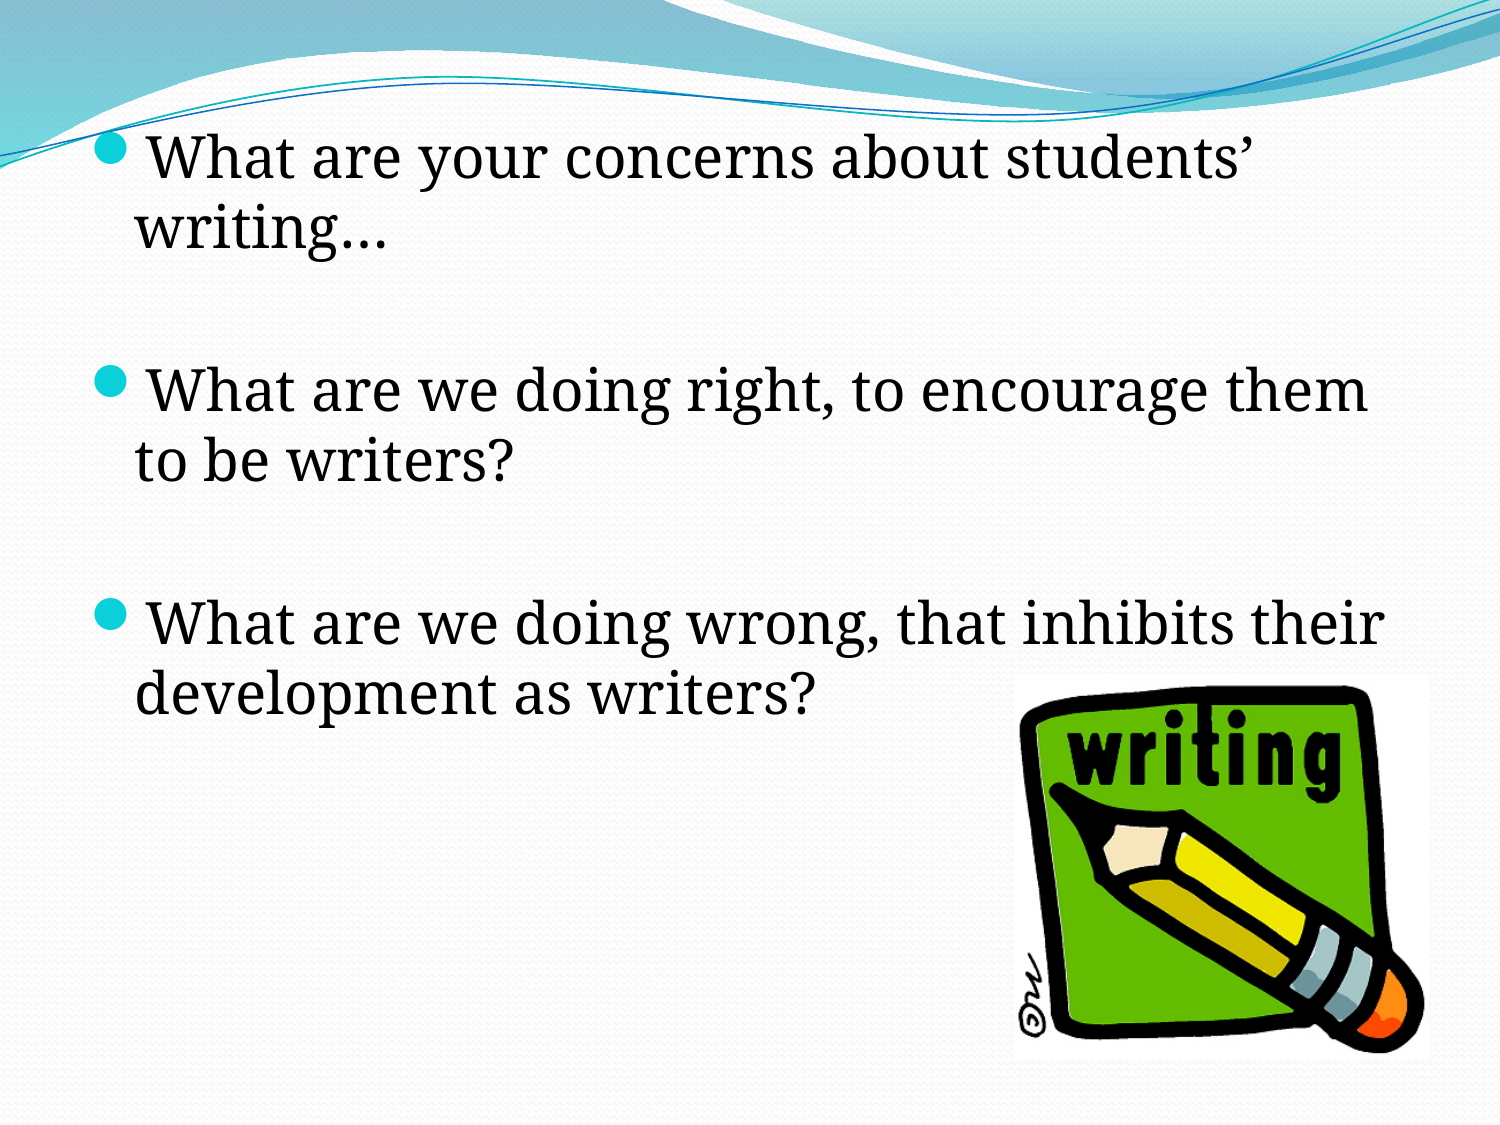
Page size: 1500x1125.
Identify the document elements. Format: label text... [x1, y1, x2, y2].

picture [1014, 674, 1430, 1059]
list What are your concerns about students’ writing… What are we doing right, to encourage them to be writers? What are we doing wrong, that inhibits their development as writers? [75, 112, 1425, 963]
title WHERE THE WILD THINGS ARE… [1007, 676, 1014, 963]
